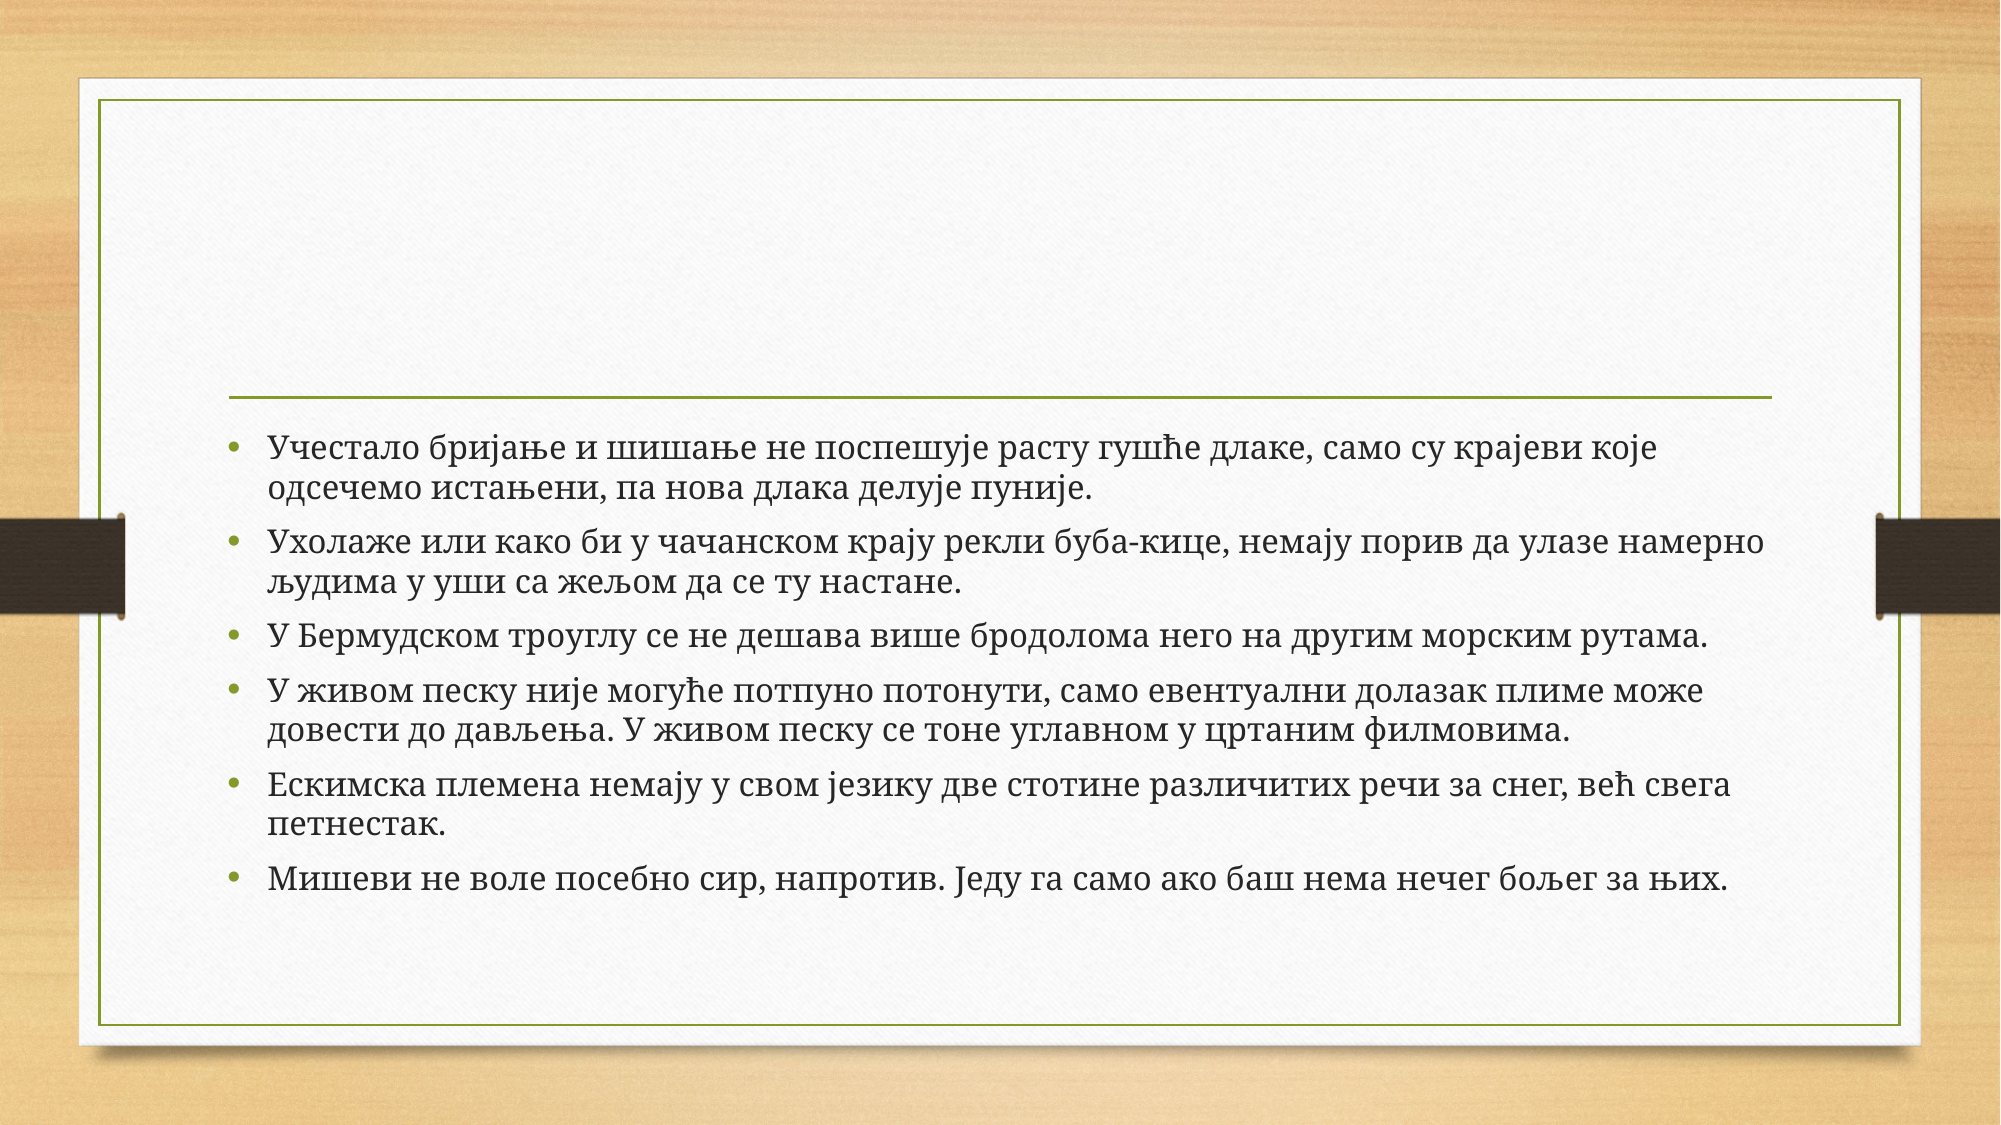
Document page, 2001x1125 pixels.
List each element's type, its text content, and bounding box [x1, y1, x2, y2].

list Учестало бријање и шишање не поспешује расту гушће длаке, само су крајеви које одсечемо истањени, па нова длака делује пуније. Ухолаже или како би у чачанском крају рекли буба-кице, немају порив да улазе намерно људима у уши са жељом да се ту настане. У Бермудском троуглу се не дешава више бродолома него на другим морским рутама. У живом песку није могуће потпуно потонути, само евентуални долазак плиме може довести до дављења. У живом песку се тоне углавном у цртаним филмовима. Ескимска племена немају у свом језику две стотине различитих речи за снег, већ свега петнестак. Мишеви не воле посебно сир, напротив. Једу га само ако баш нема нечег бољег за њих. [212, 419, 1788, 964]
picture [0, 0, 2001, 1125]
